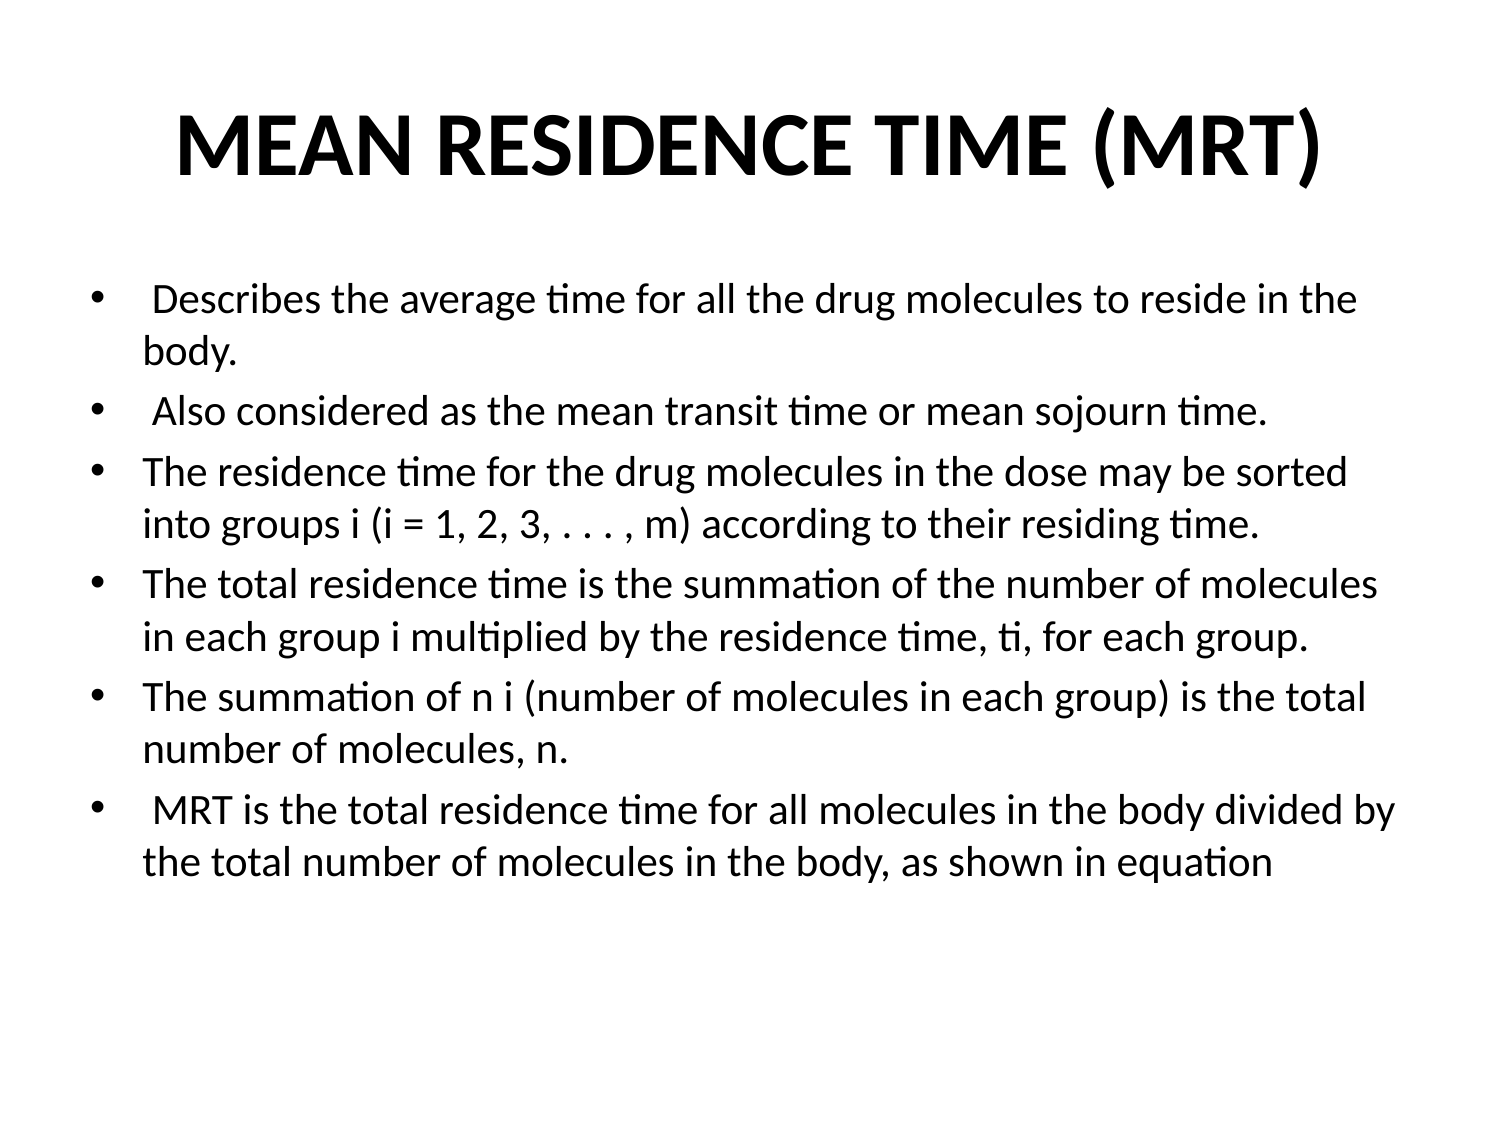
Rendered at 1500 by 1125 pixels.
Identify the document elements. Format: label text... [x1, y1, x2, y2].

list Describes the average time for all the drug molecules to reside in the body. Also considered as the mean transit time or mean sojourn time. The residence time for the drug molecules in the dose may be sorted into groups i (i = 1, 2, 3, . . . , m) according to their residing time. The total residence time is the summation of the number of molecules in each group i multiplied by the residence time, ti, for each group. The summation of n i (number of molecules in each group) is the total number of molecules, n. MRT is the total residence time for all molecules in the body divided by the total number of molecules in the body, as shown in equation [75, 262, 1425, 1005]
title MEAN RESIDENCE TIME (MRT) [75, 45, 1425, 233]
